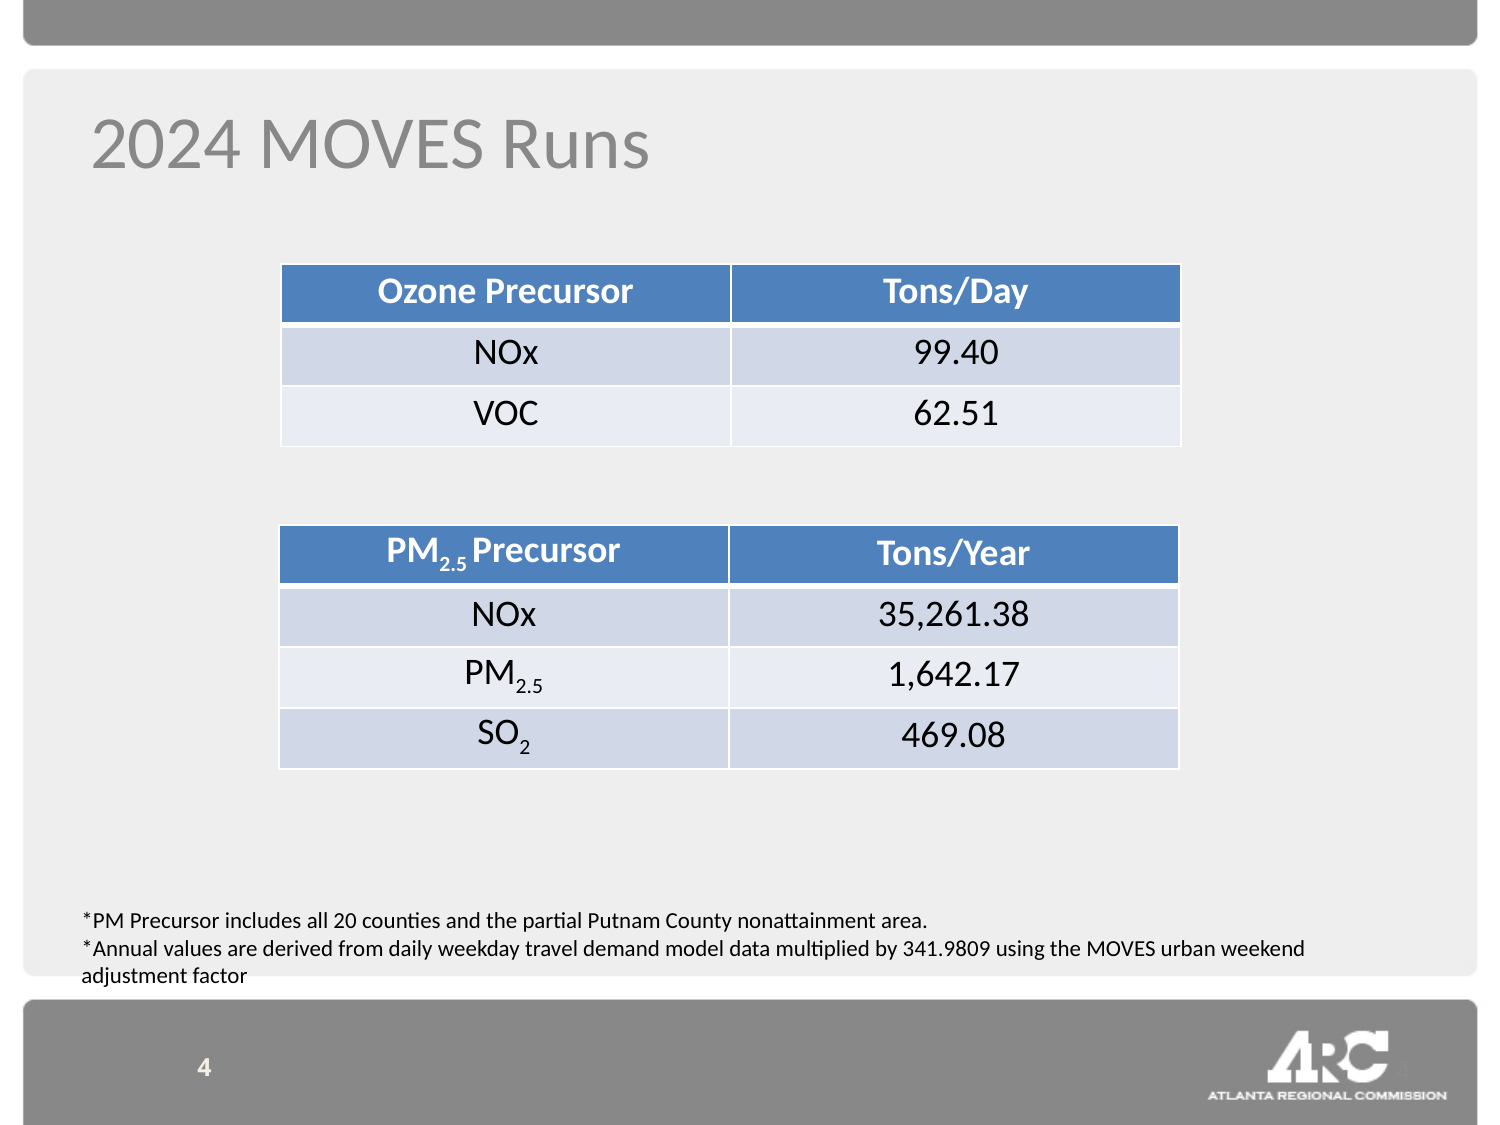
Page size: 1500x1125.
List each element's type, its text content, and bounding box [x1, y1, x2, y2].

table_cell 99.40 [732, 328, 1180, 385]
table_header PM2.5 Precursor [280, 526, 728, 583]
table_cell 469.08 [730, 709, 1178, 768]
table_header Tons/Day [732, 265, 1180, 322]
text_box *PM Precursor includes all 20 counties and the partial Putnam County nonattainment area. *Annual values are derived from daily weekday travel demand model data multiplied by 341.9809 using the MOVES urban weekend adjustment factor [66, 898, 1400, 996]
table_cell SO2 [280, 709, 728, 768]
table_cell 1,642.17 [730, 648, 1178, 707]
text_box 4 [29, 1038, 380, 1098]
table_cell 35,261.38 [730, 589, 1178, 646]
slide_number 4 [1074, 1042, 1425, 1103]
title 2024 MOVES Runs [75, 45, 1425, 233]
picture [0, 0, 1500, 1125]
table_cell NOx [282, 328, 730, 385]
table_cell NOx [280, 589, 728, 646]
table_header Tons/Year [730, 526, 1178, 583]
table_cell 62.51 [732, 387, 1180, 446]
table_cell PM2.5 [280, 648, 728, 707]
table_cell VOC [282, 387, 730, 446]
table_header Ozone Precursor [282, 265, 730, 322]
